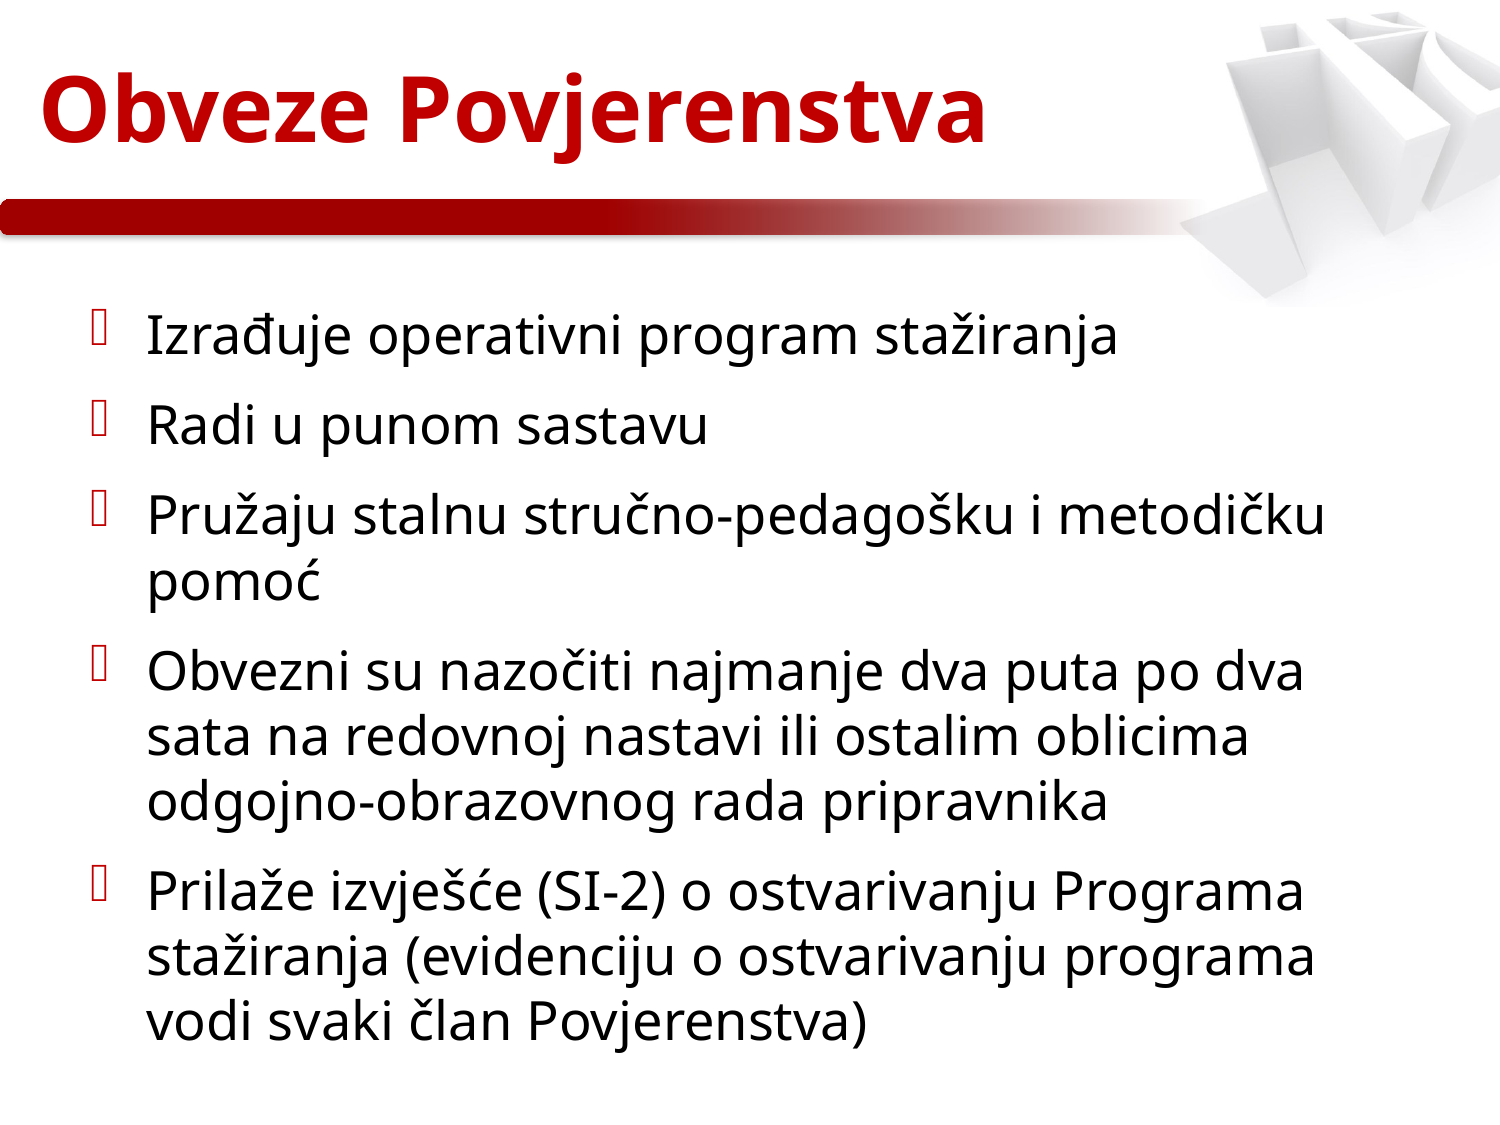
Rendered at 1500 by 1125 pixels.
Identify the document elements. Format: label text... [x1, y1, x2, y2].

picture [1171, 0, 1500, 307]
title Obveze Povjerenstva [23, 11, 1219, 200]
list Izrađuje operativni program stažiranja Radi u punom sastavu Pružaju stalnu stručno-pedagošku i metodičku pomoć Obvezni su nazočiti najmanje dva puta po dva sata na redovnoj nastavi ili ostalim oblicima odgojno-obrazovnog rada pripravnika Prilaže izvješće (SI-2) o ostvarivanju Programa stažiranja (evidenciju o ostvarivanju programa vodi svaki član Povjerenstva) [75, 292, 1425, 1094]
